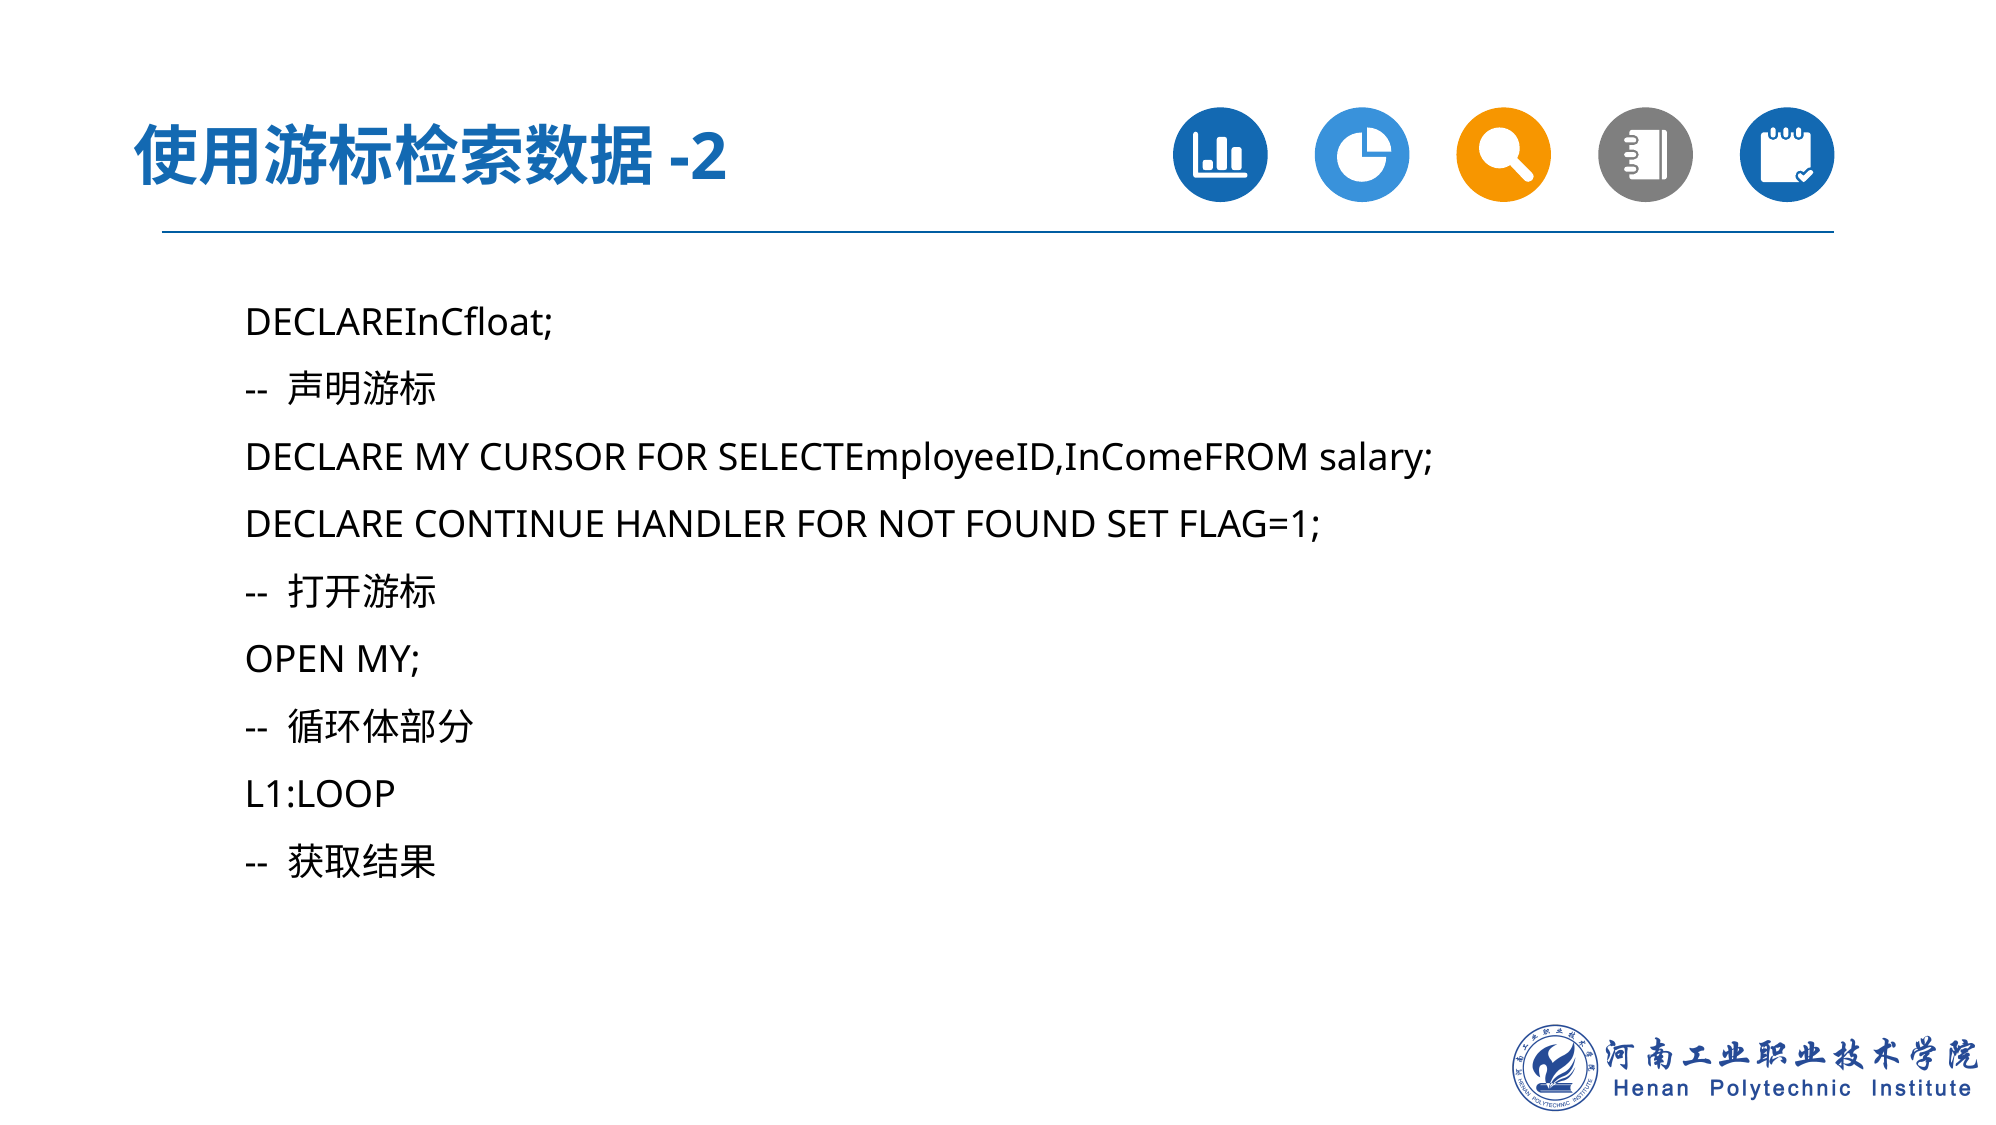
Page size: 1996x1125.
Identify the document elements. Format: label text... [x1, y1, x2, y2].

picture [1493, 1020, 1984, 1118]
text_box DECLAREInCfloat; -- 声明游标 DECLARE MY CURSOR FOR SELECTEmployeeID,InComeFROM salary; DECLARE CONTINUE HANDLER FOR NOT FOUND SET FLAG=1; -- 打开游标 OPEN MY; -- 循环体部分 L1:LOOP -- 获取结果 [149, 265, 1781, 948]
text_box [1172, 107, 1268, 203]
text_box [1456, 107, 1552, 203]
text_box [1598, 107, 1694, 203]
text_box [1739, 107, 1835, 203]
text_box 使用游标检索数据-2 [110, 93, 752, 203]
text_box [1314, 107, 1410, 203]
